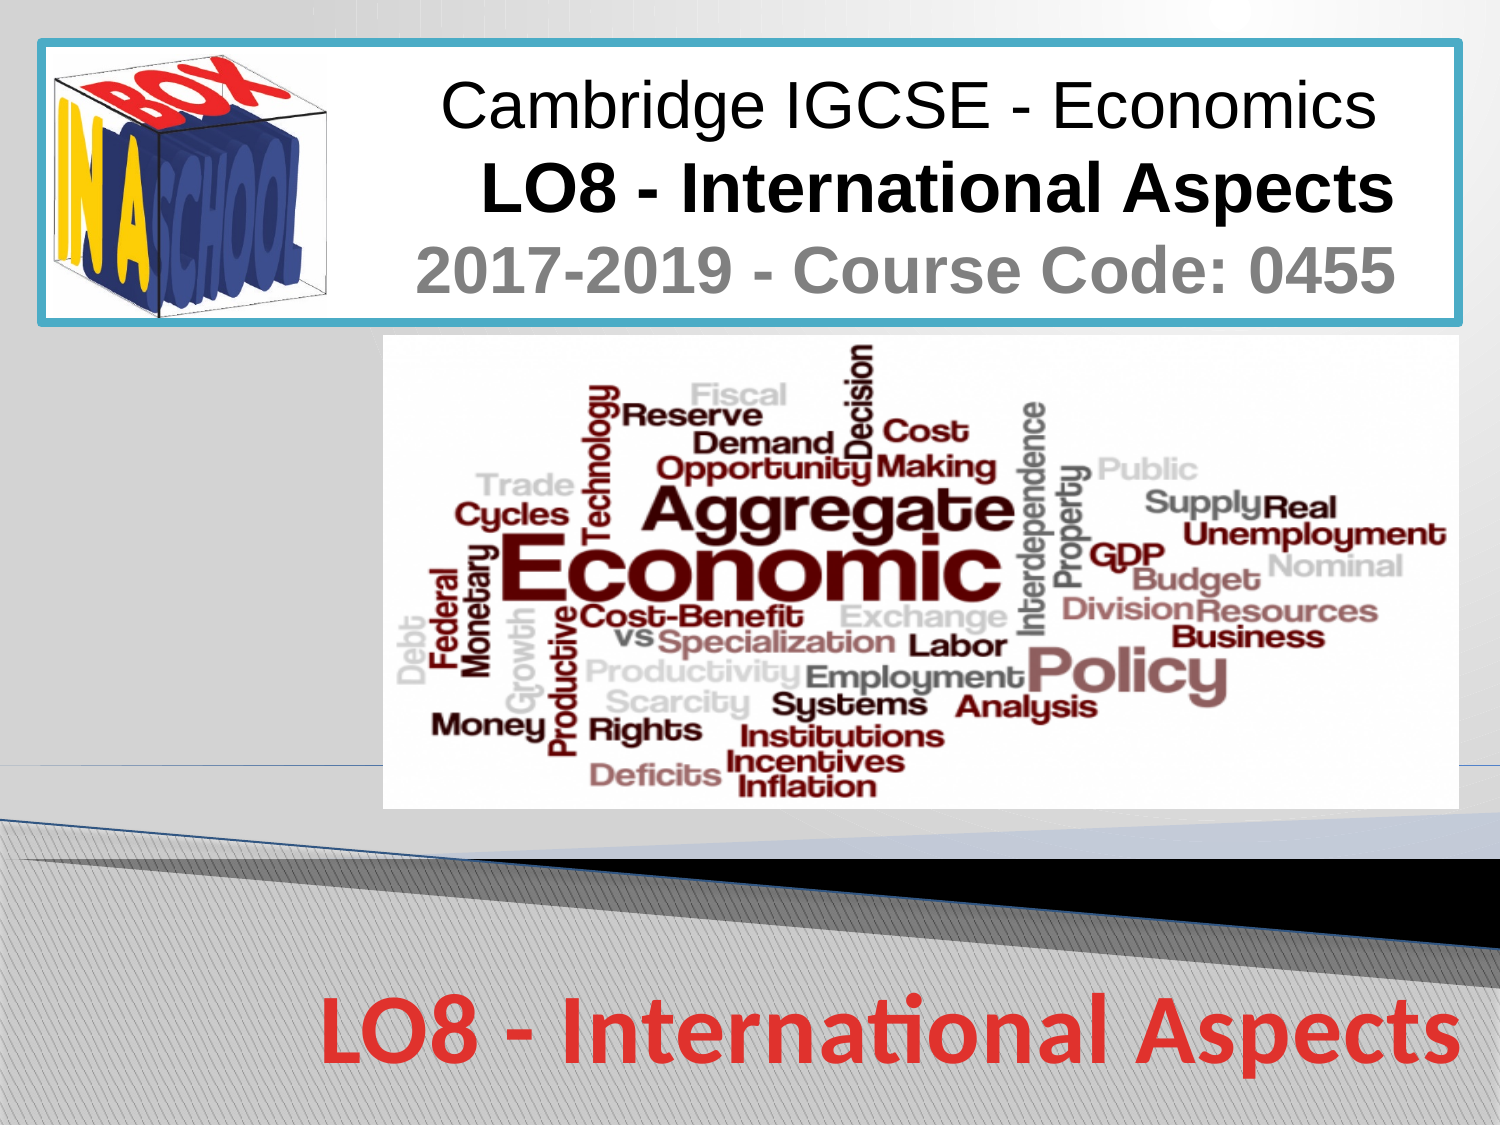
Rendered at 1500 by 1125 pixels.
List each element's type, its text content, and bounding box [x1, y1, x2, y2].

picture [52, 54, 327, 318]
picture [5, 859, 1500, 989]
picture [383, 335, 1459, 809]
text_box [37, 38, 1463, 327]
text_box Cambridge IGCSE - Economics LO8 - International Aspects 2017-2019 - Course Code: 0455 [327, 54, 1412, 315]
subtitle LO8 - International Aspects [5, 955, 1483, 1083]
